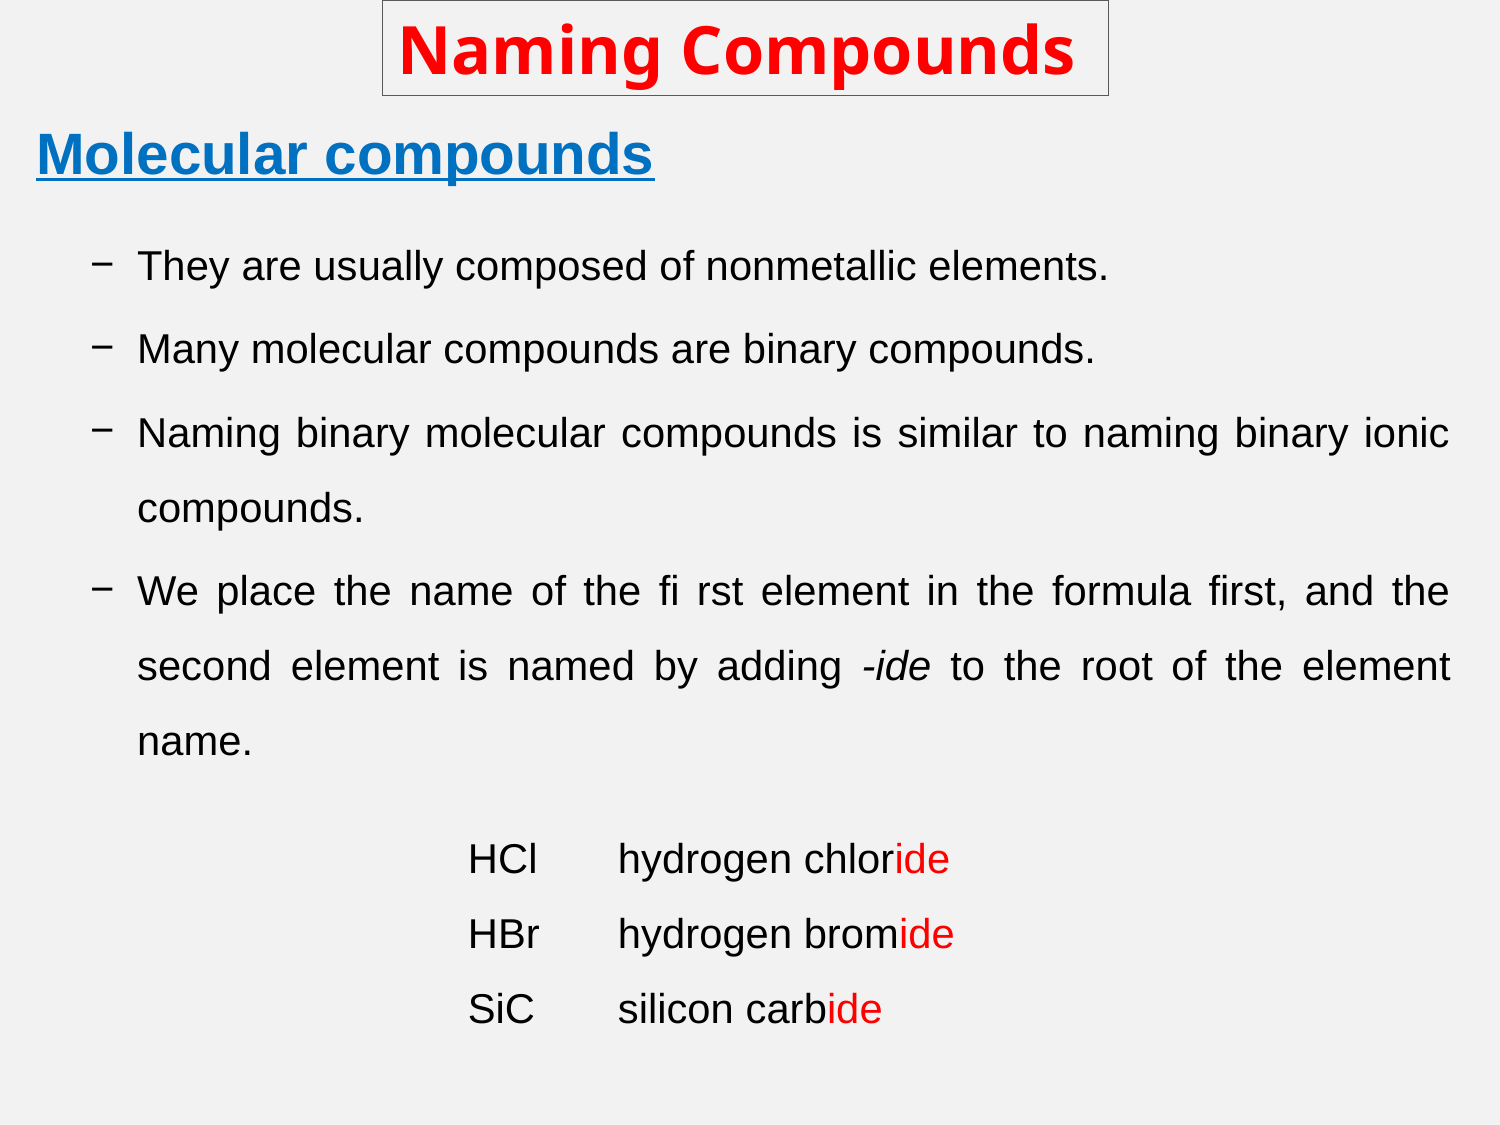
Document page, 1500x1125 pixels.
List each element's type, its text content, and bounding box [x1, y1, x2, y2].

text_box HCl hydrogen chloride HBr hydrogen bromide SiC silicon carbide [453, 799, 1011, 1040]
text_box Naming Compounds [382, 0, 1109, 96]
text_box Molecular compounds [21, 109, 670, 195]
text_box They are usually composed of nonmetallic elements. Many molecular compounds are binary compounds. Naming binary molecular compounds is similar to naming binary ionic compounds. We place the name of the fi rst element in the formula first, and the second element is named by adding -ide to the root of the element name. [75, 206, 1466, 775]
